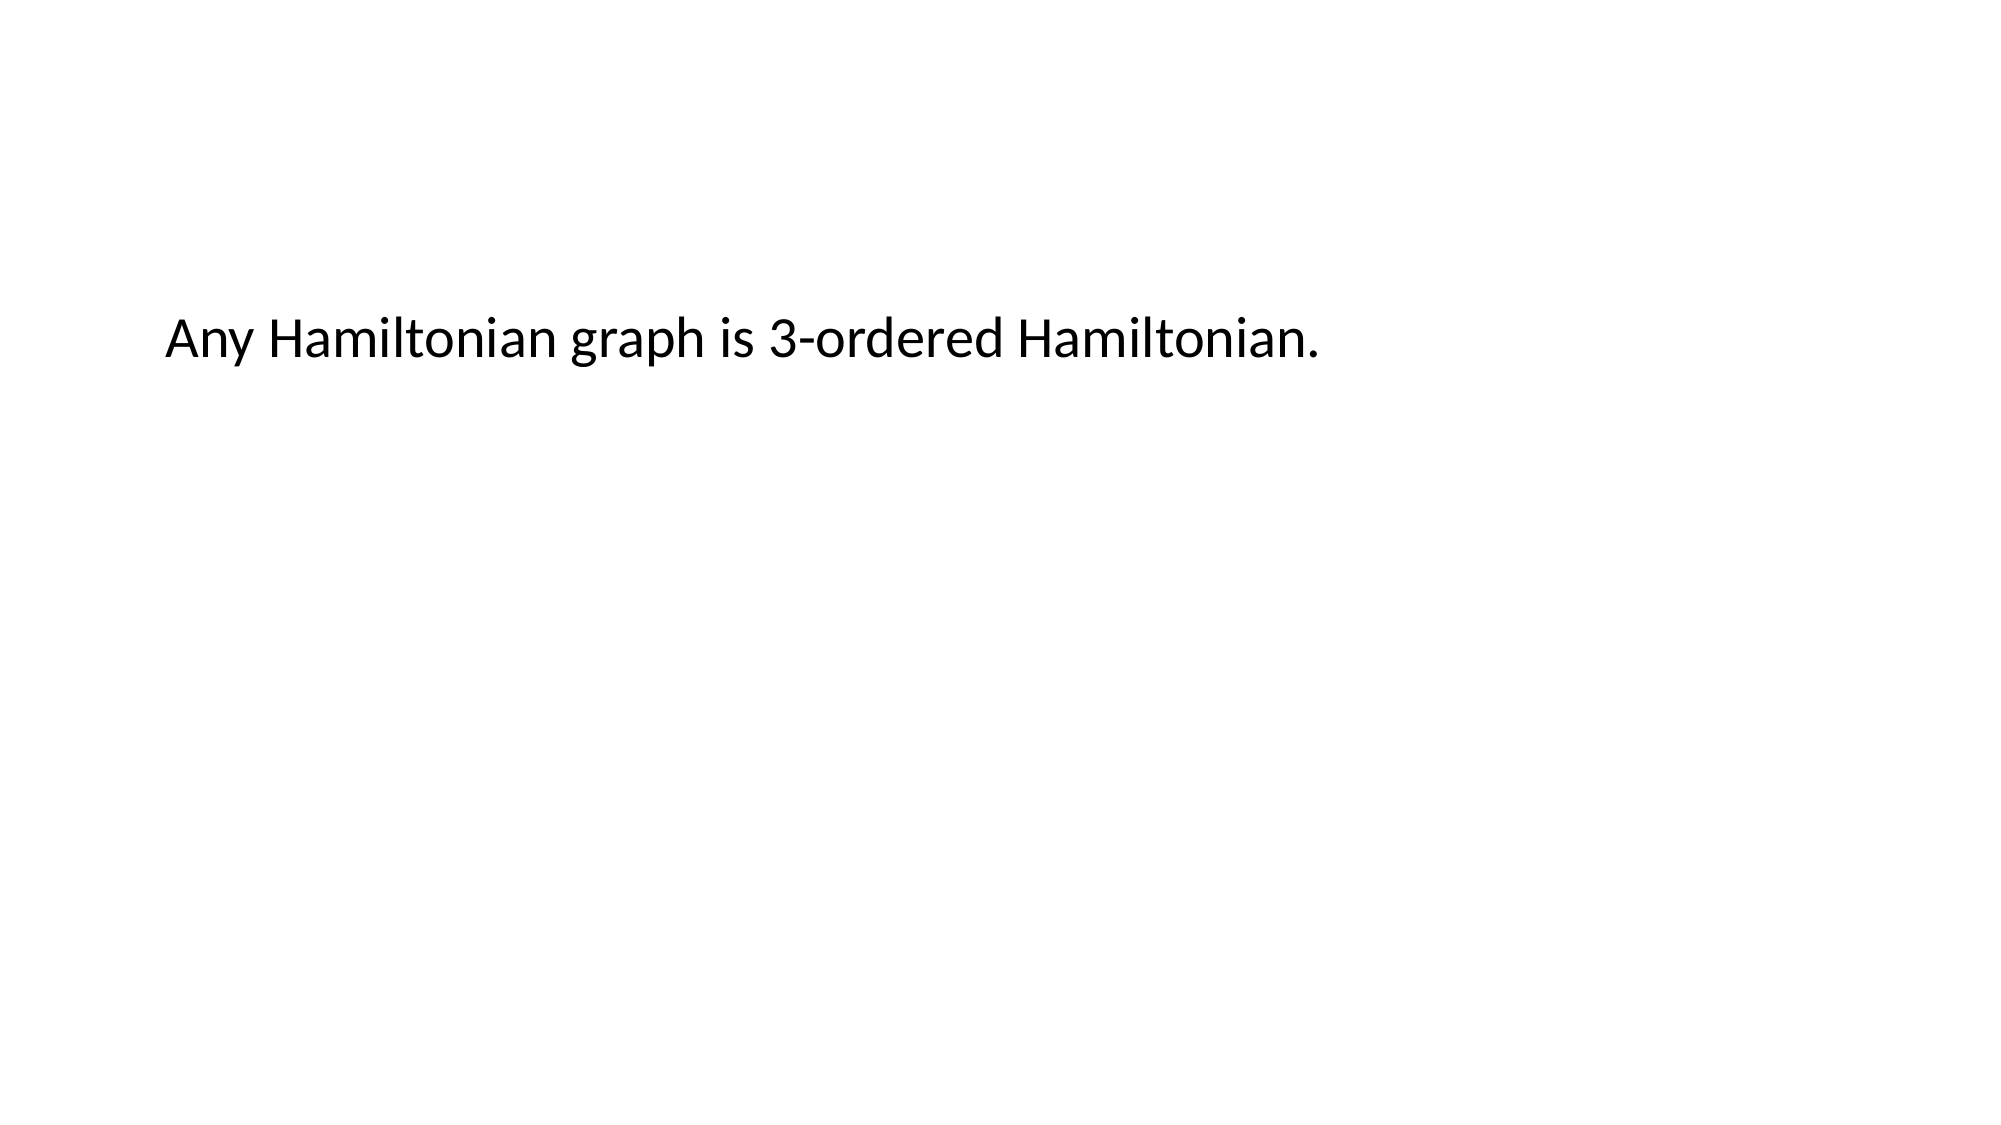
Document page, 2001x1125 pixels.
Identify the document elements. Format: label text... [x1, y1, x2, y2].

list Any Hamiltonian graph is 3-ordered Hamiltonian. [137, 299, 1863, 1014]
